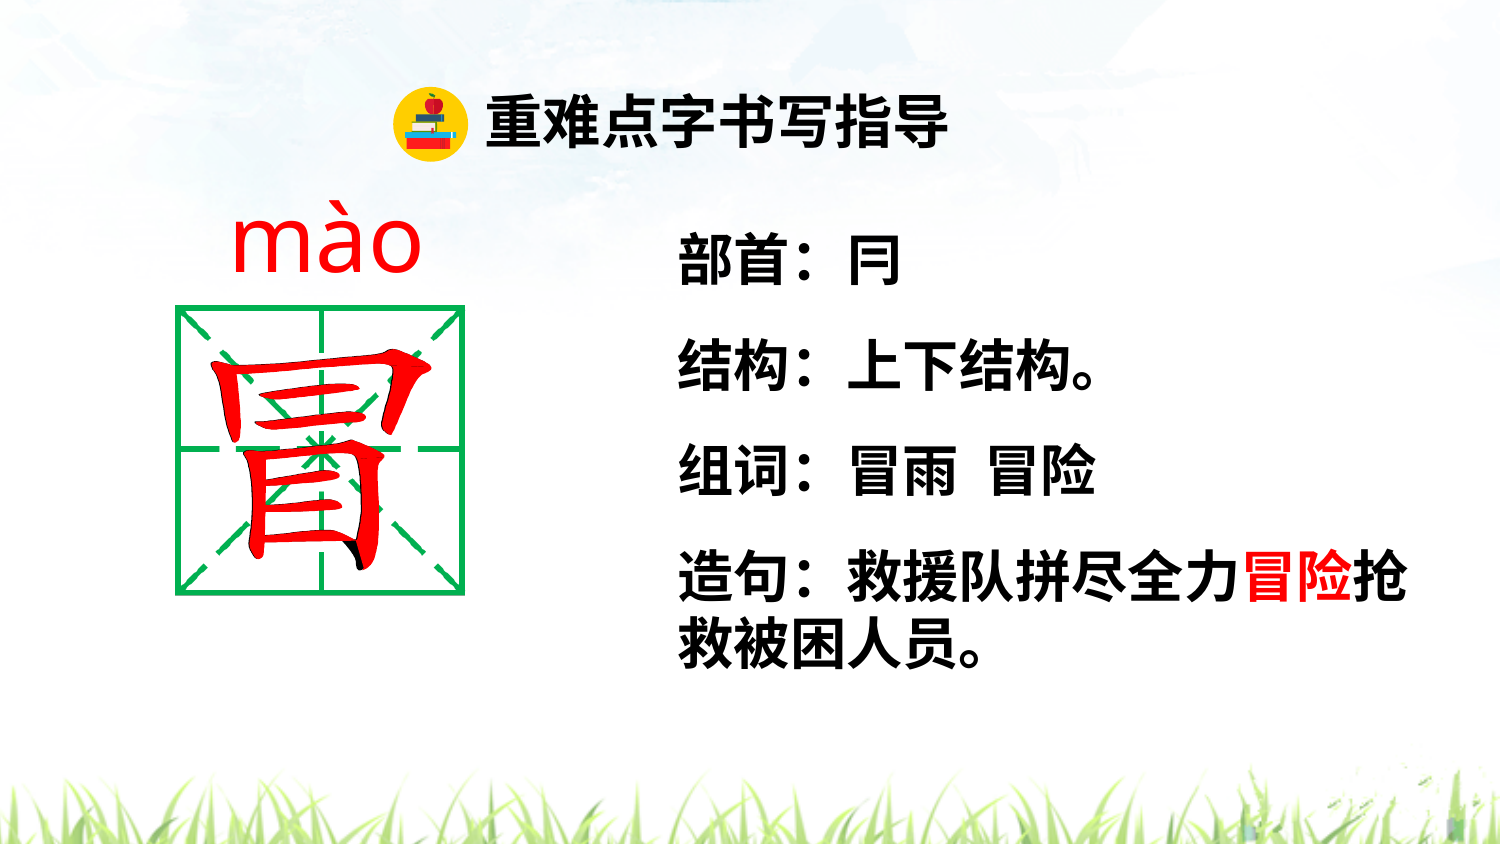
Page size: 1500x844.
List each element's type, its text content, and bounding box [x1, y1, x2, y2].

text_box 重难点字书写指导 [473, 79, 1155, 162]
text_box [392, 86, 469, 162]
text_box 造句：救援队拼尽全力冒险抢救被困人员。 [666, 535, 1449, 682]
text_box mào [133, 173, 520, 298]
text_box 组词：冒雨 冒险 [666, 429, 1212, 509]
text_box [210, 348, 431, 571]
text_box 部首：冃 [666, 219, 1054, 298]
text_box 结构：上下结构。 [666, 324, 1159, 404]
picture [0, 0, 1500, 844]
